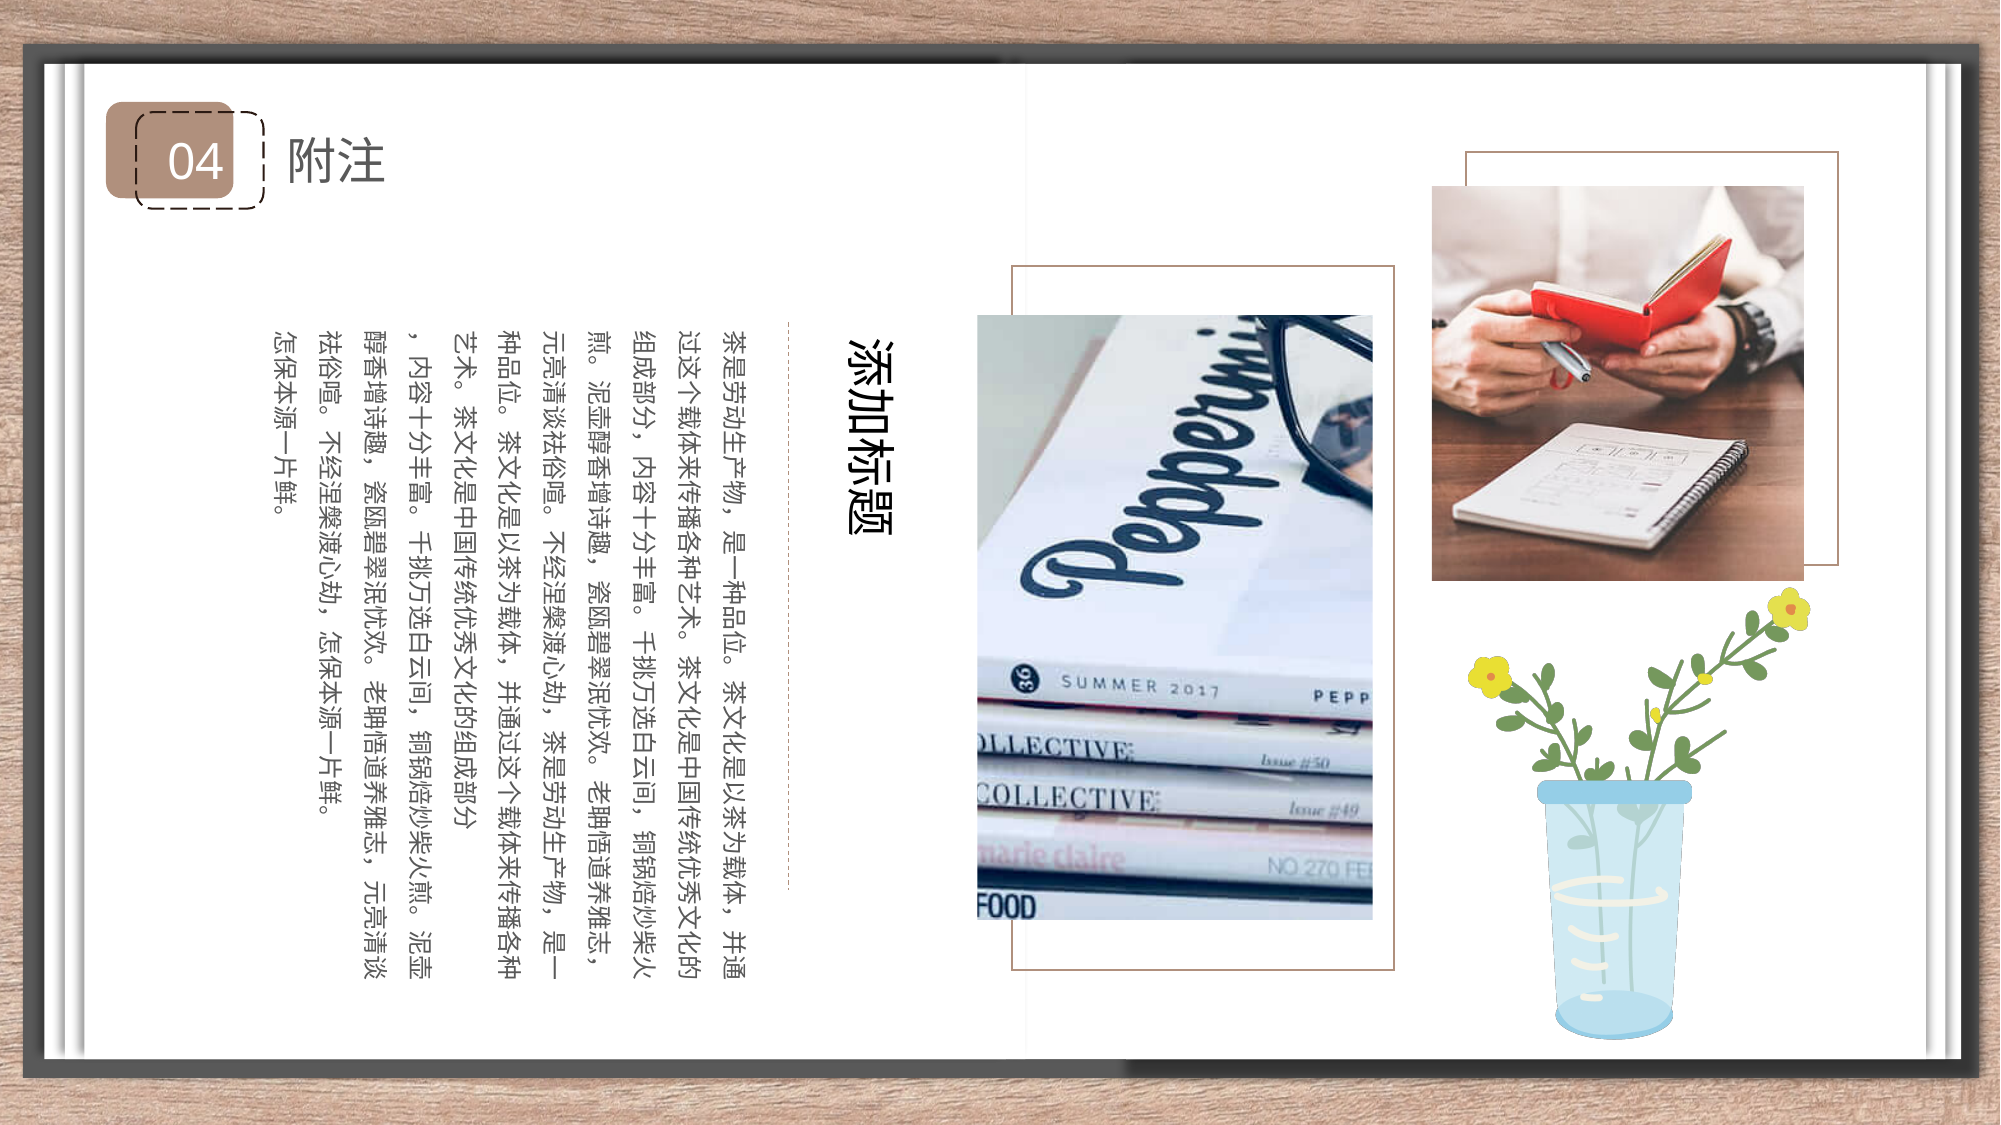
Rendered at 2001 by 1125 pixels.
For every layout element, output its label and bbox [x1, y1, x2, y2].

picture [0, 0, 2000, 1125]
text_box [105, 101, 264, 209]
text_box [44, 63, 1962, 1060]
text_box [977, 265, 1395, 970]
text_box [1431, 152, 1839, 581]
